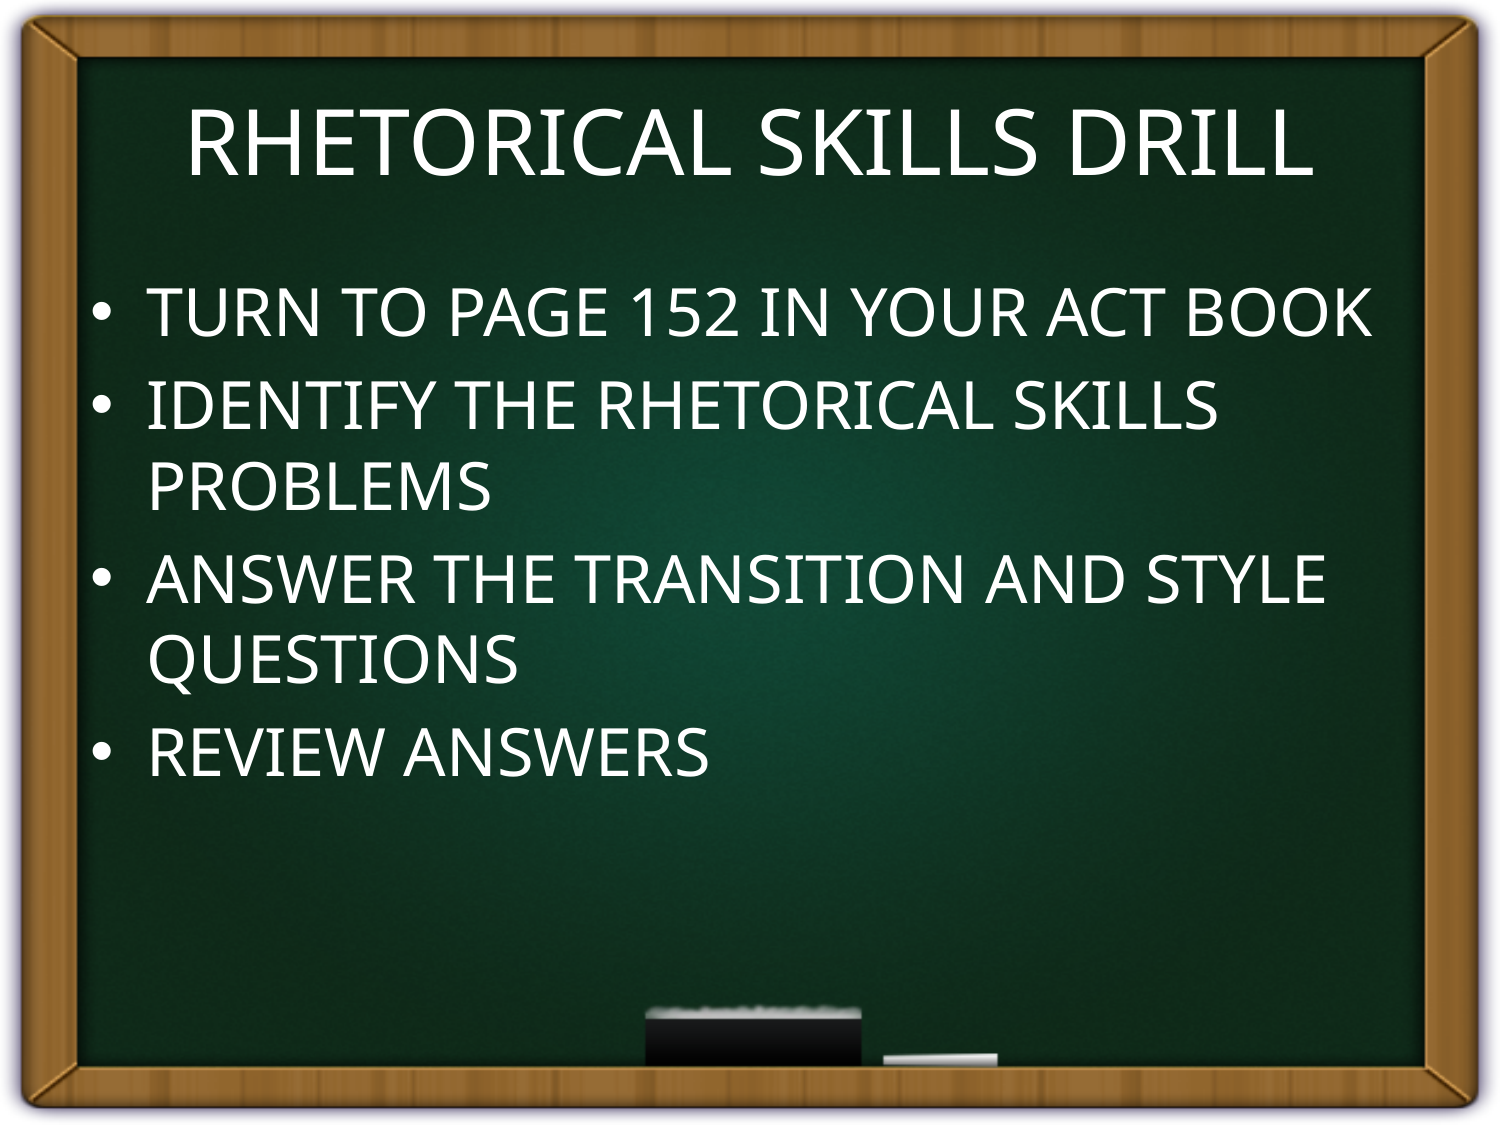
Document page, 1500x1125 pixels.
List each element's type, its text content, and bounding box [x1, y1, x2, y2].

title RHETORICAL SKILLS DRILL [75, 45, 1425, 233]
list TURN TO PAGE 152 IN YOUR ACT BOOK IDENTIFY THE RHETORICAL SKILLS PROBLEMS ANSWER THE TRANSITION AND STYLE QUESTIONS REVIEW ANSWERS [75, 262, 1425, 1005]
picture [0, 0, 1500, 1125]
